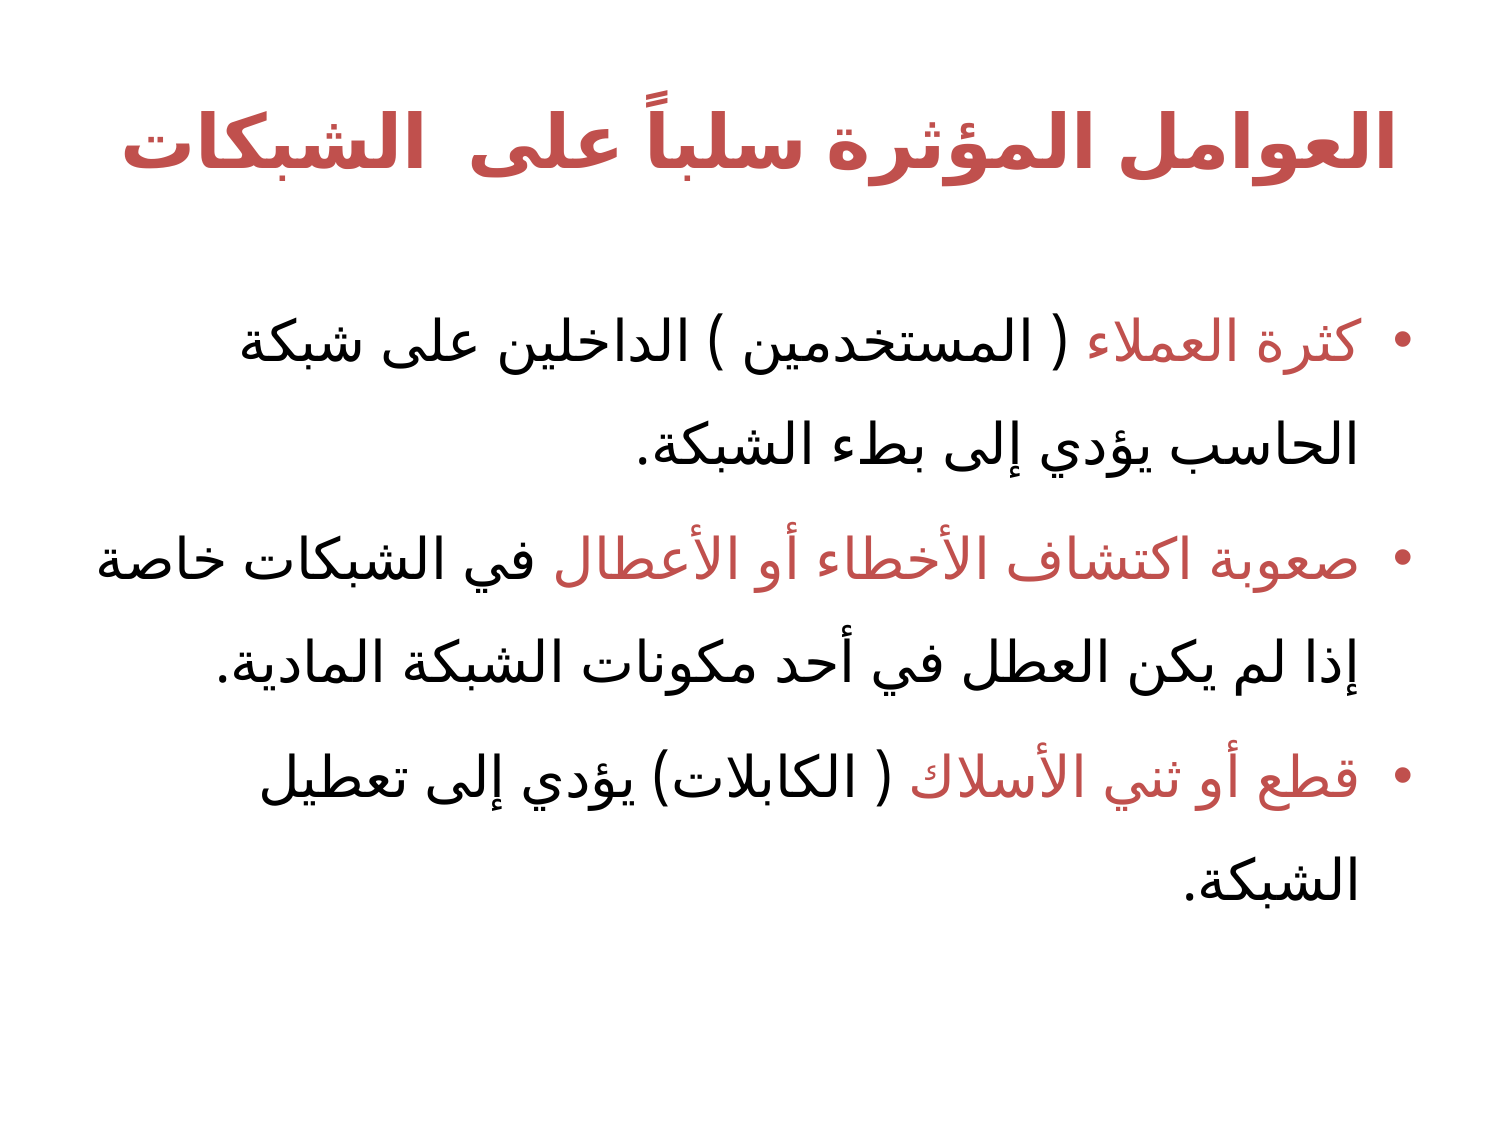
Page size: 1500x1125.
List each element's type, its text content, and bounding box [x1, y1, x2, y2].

list كثرة العملاء ( المستخدمين ) الداخلين على شبكة الحاسب يؤدي إلى بطء الشبكة. صعوبة اكتشاف الأخطاء أو الأعطال في الشبكات خاصة إذا لم يكن العطل في أحد مكونات الشبكة المادية. قطع أو ثني الأسلاك ( الكابلات) يؤدي إلى تعطيل الشبكة. [75, 262, 1425, 1005]
title العوامل المؤثرة سلباً على الشبكات [75, 45, 1425, 233]
